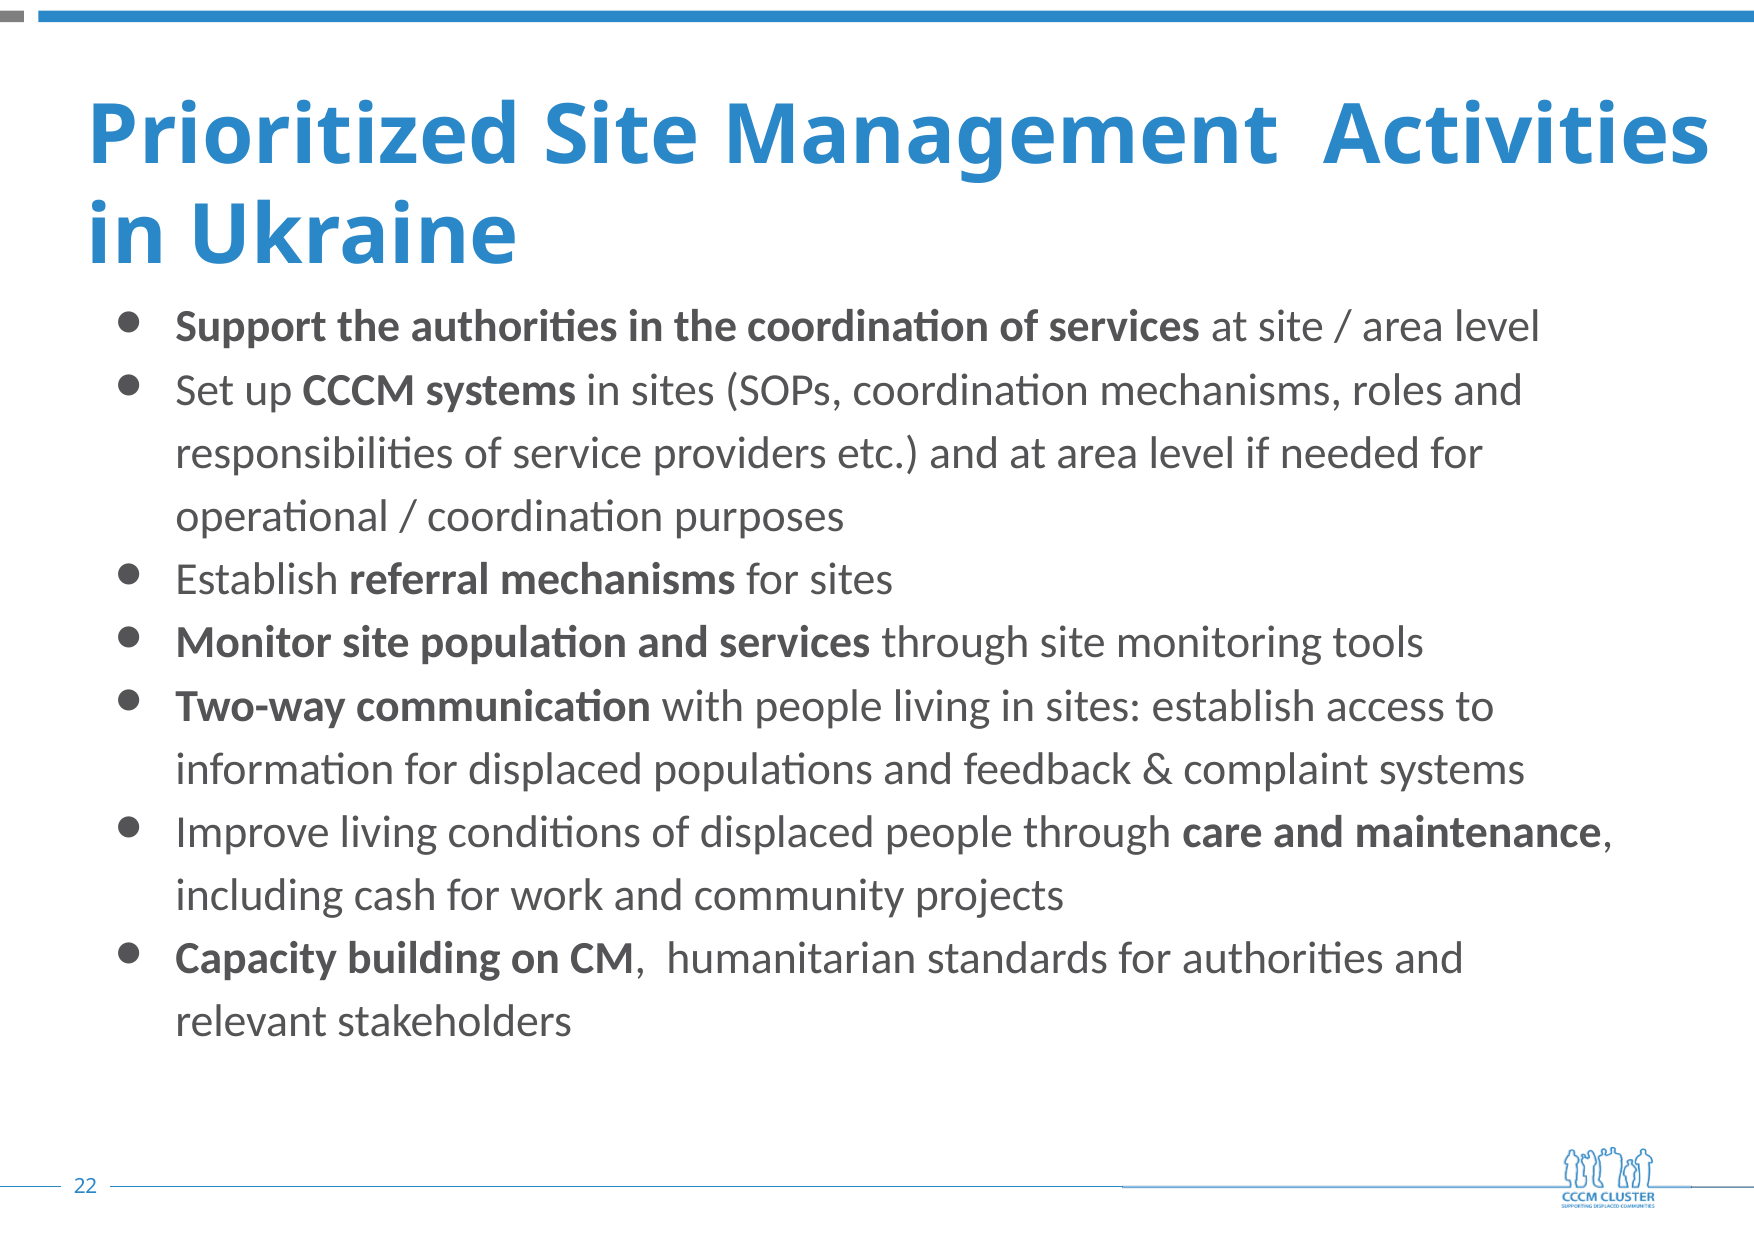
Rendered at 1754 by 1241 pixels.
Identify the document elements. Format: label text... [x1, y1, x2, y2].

title Prioritized Site Management Activities in Ukraine [71, 73, 1728, 195]
picture [0, 1147, 1754, 1209]
list Support the authorities in the coordination of services at site / area level Set up CCCM systems in sites (SOPs, coordination mechanisms, roles and responsibilities of service providers etc.) and at area level if needed for operational / coordination purposes Establish referral mechanisms for sites Monitor site population and services through site monitoring tools Two-way communication with people living in sites: establish access to information for displaced populations and feedback & complaint systems Improve living conditions of displaced people through care and maintenance, including cash for work and community projects Capacity building on CM, humanitarian standards for authorities and relevant stakeholders [85, 280, 1633, 1148]
